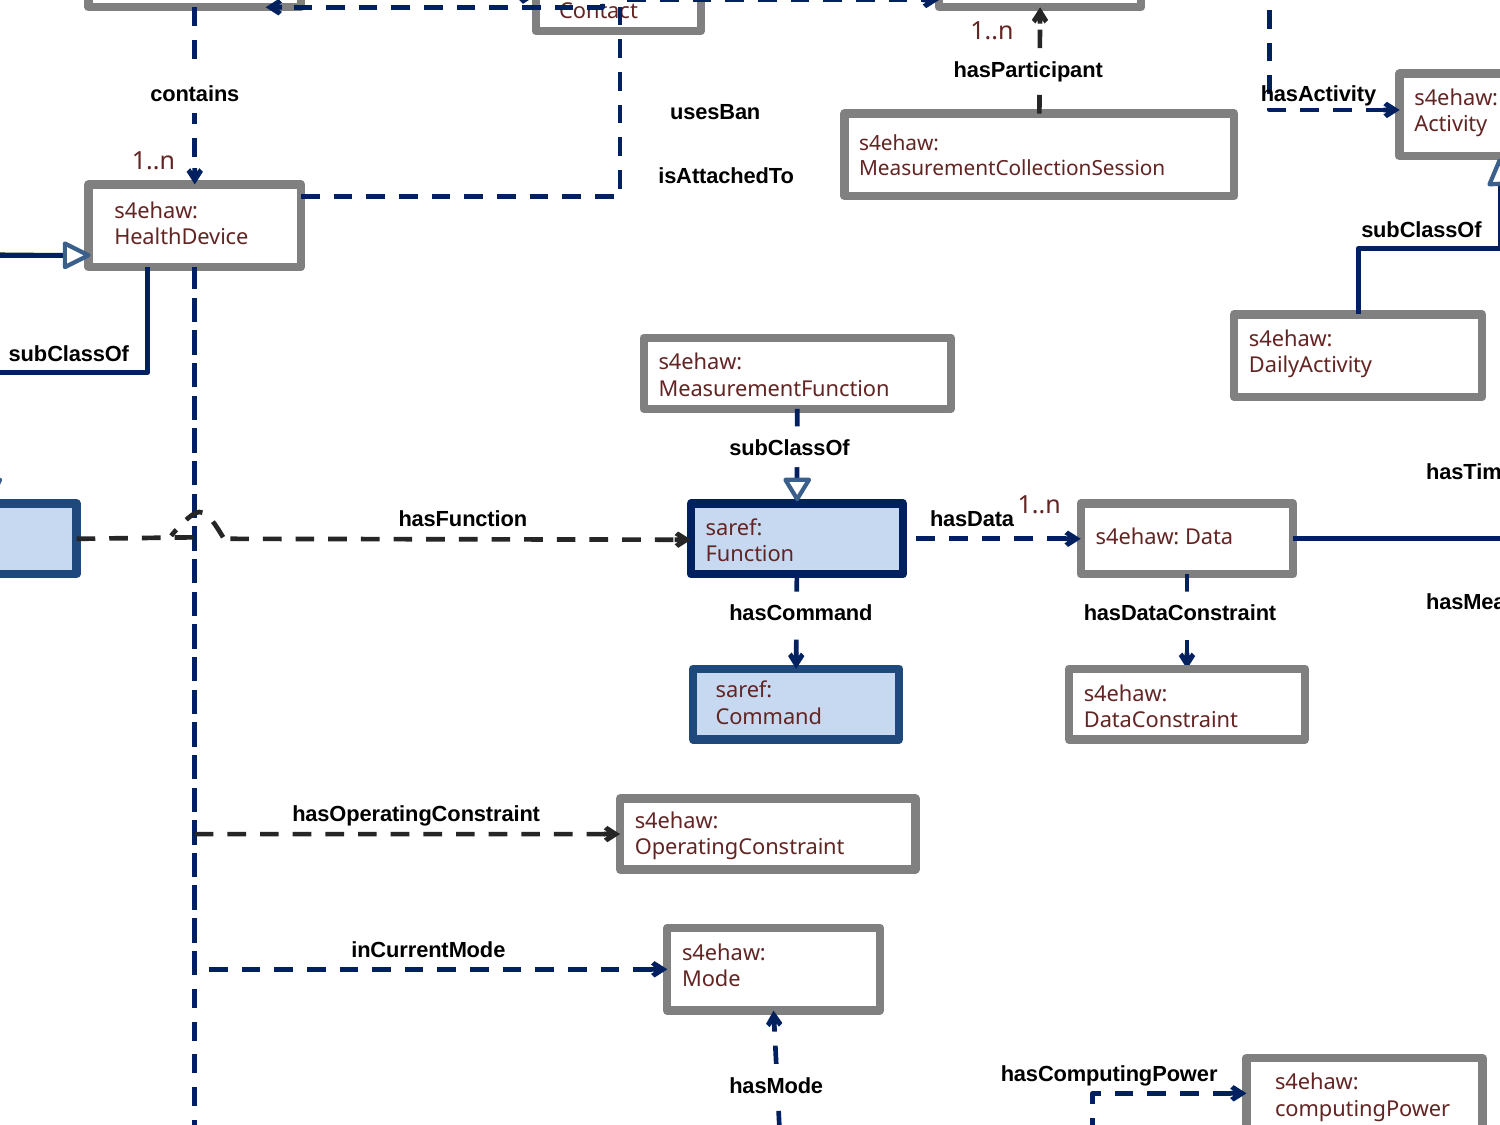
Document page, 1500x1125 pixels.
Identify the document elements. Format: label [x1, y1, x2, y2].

text_box [0, 0, 1500, 1125]
